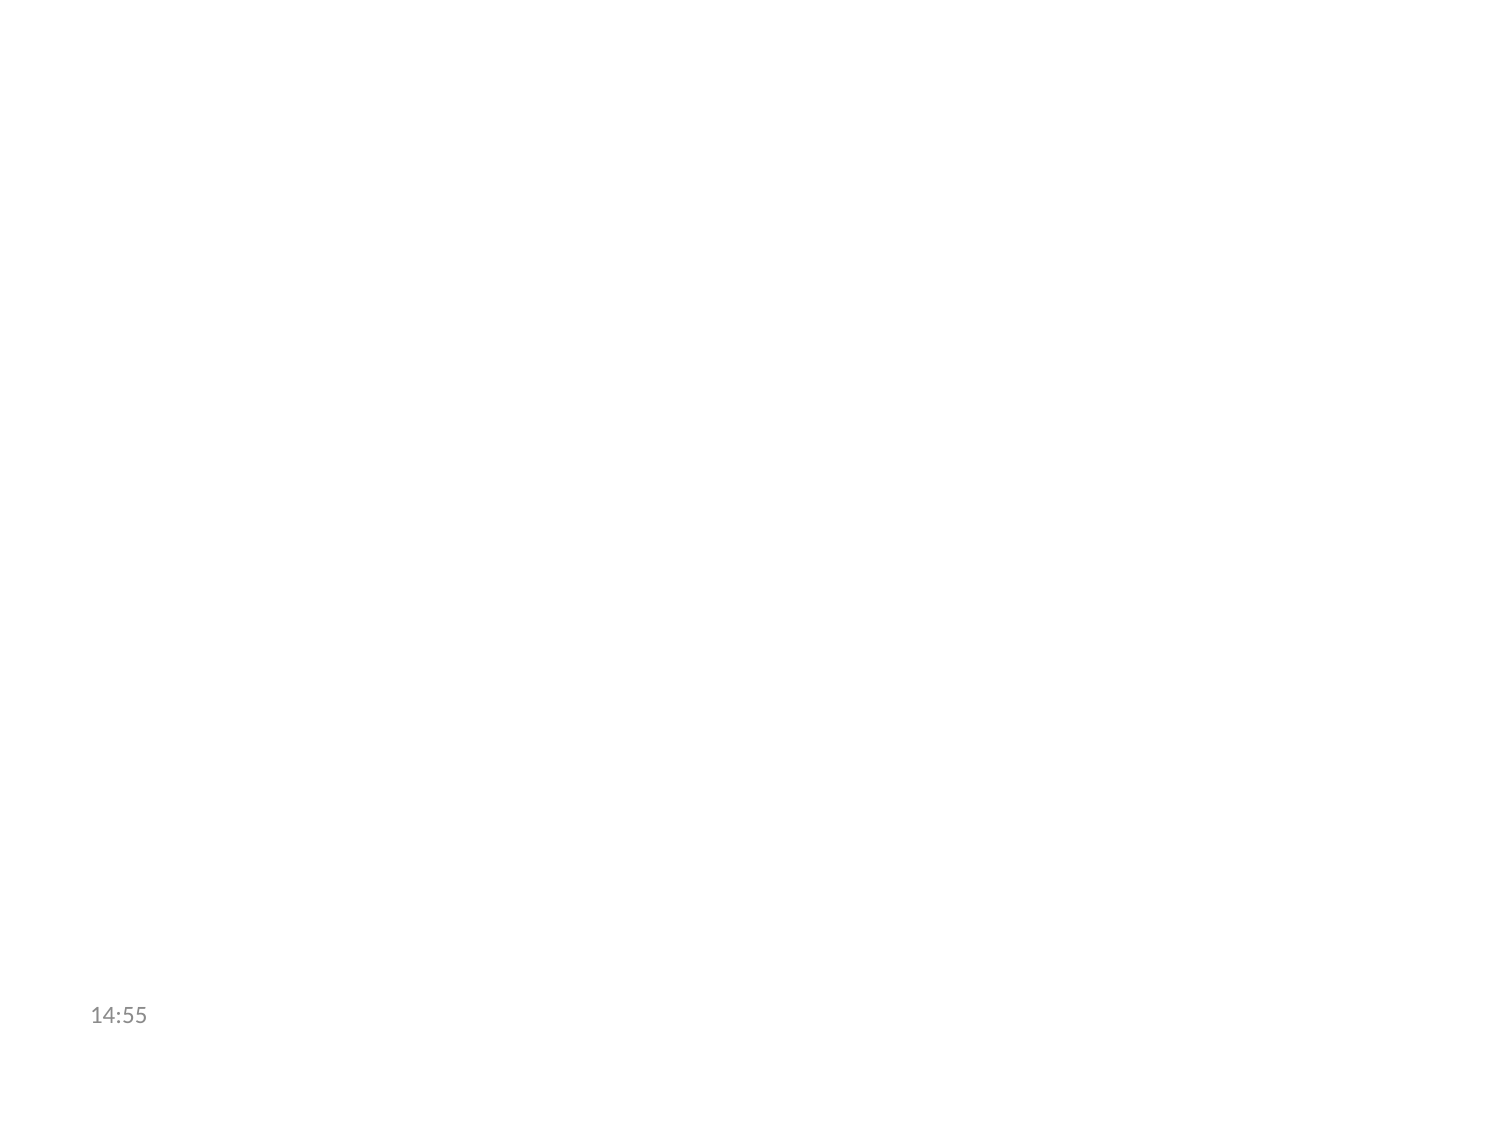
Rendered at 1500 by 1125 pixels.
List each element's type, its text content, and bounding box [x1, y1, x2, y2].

text_box 15:35 [75, 983, 425, 1044]
